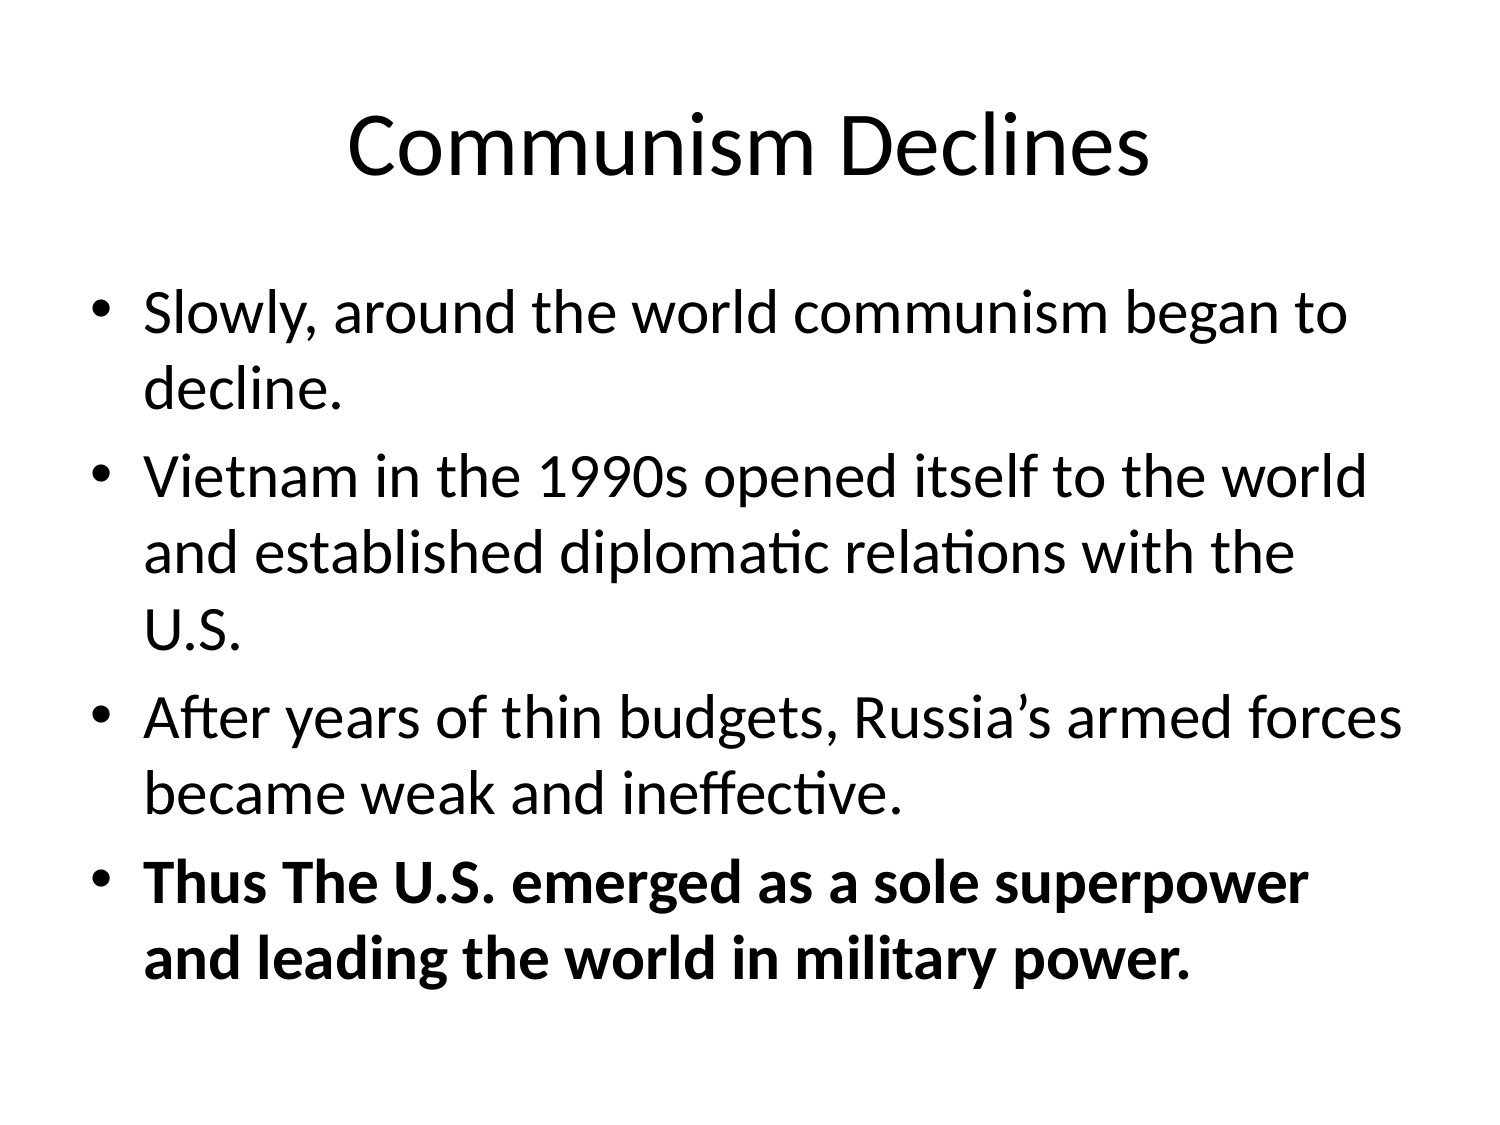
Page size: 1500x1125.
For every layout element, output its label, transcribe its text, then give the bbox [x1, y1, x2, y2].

list Slowly, around the world communism began to decline. Vietnam in the 1990s opened itself to the world and established diplomatic relations with the U.S. After years of thin budgets, Russia’s armed forces became weak and ineffective. Thus The U.S. emerged as a sole superpower and leading the world in military power. [75, 262, 1425, 1005]
title Communism Declines [75, 45, 1425, 233]
